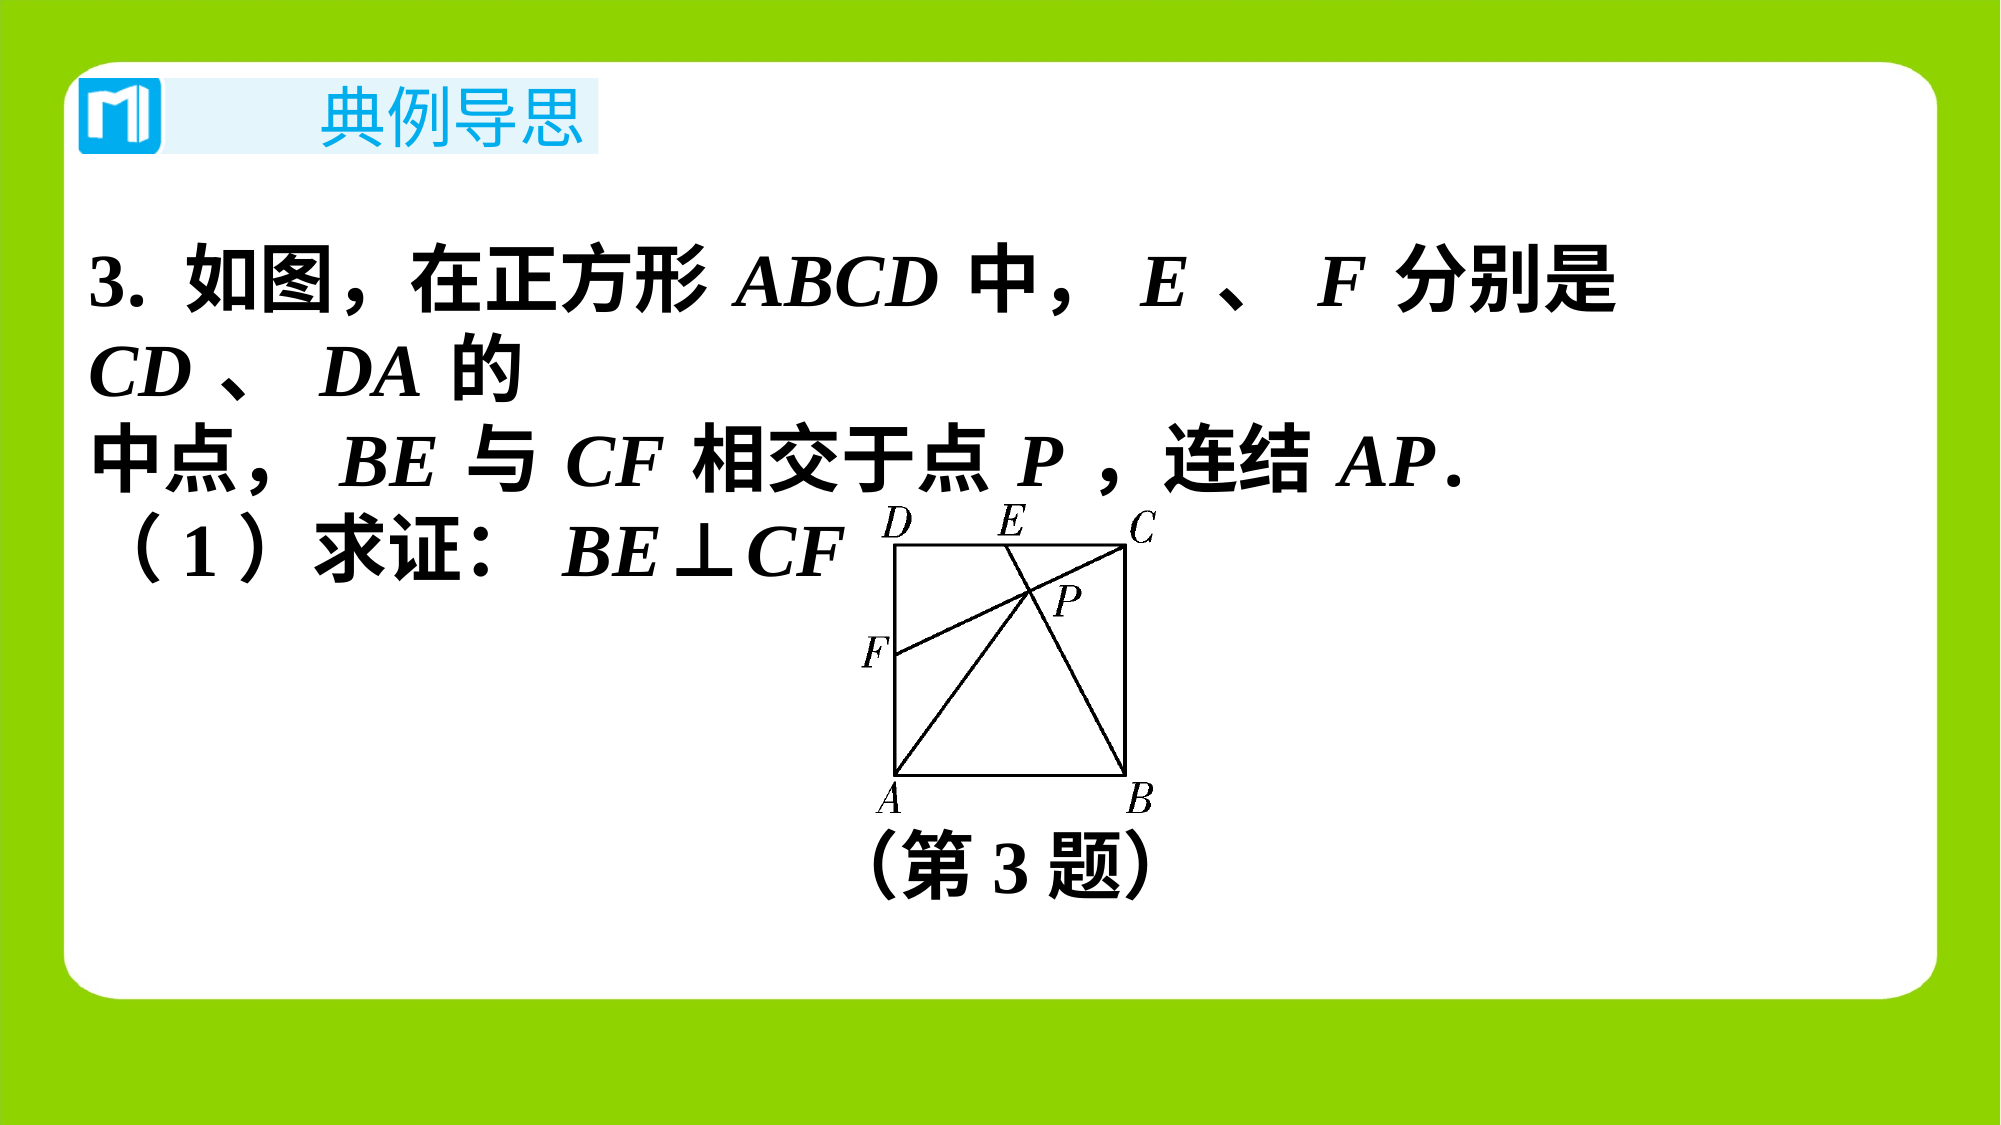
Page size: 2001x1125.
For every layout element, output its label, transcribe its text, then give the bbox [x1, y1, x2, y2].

text_box 3. 如图，在正方形ABCD中，E、F分别是CD、DA的 中点，BE与CF相交于点P，连结AP. （1）求证：BE⊥CF； [88, 231, 1974, 505]
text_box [839, 504, 1182, 910]
picture [0, 0, 2001, 1125]
